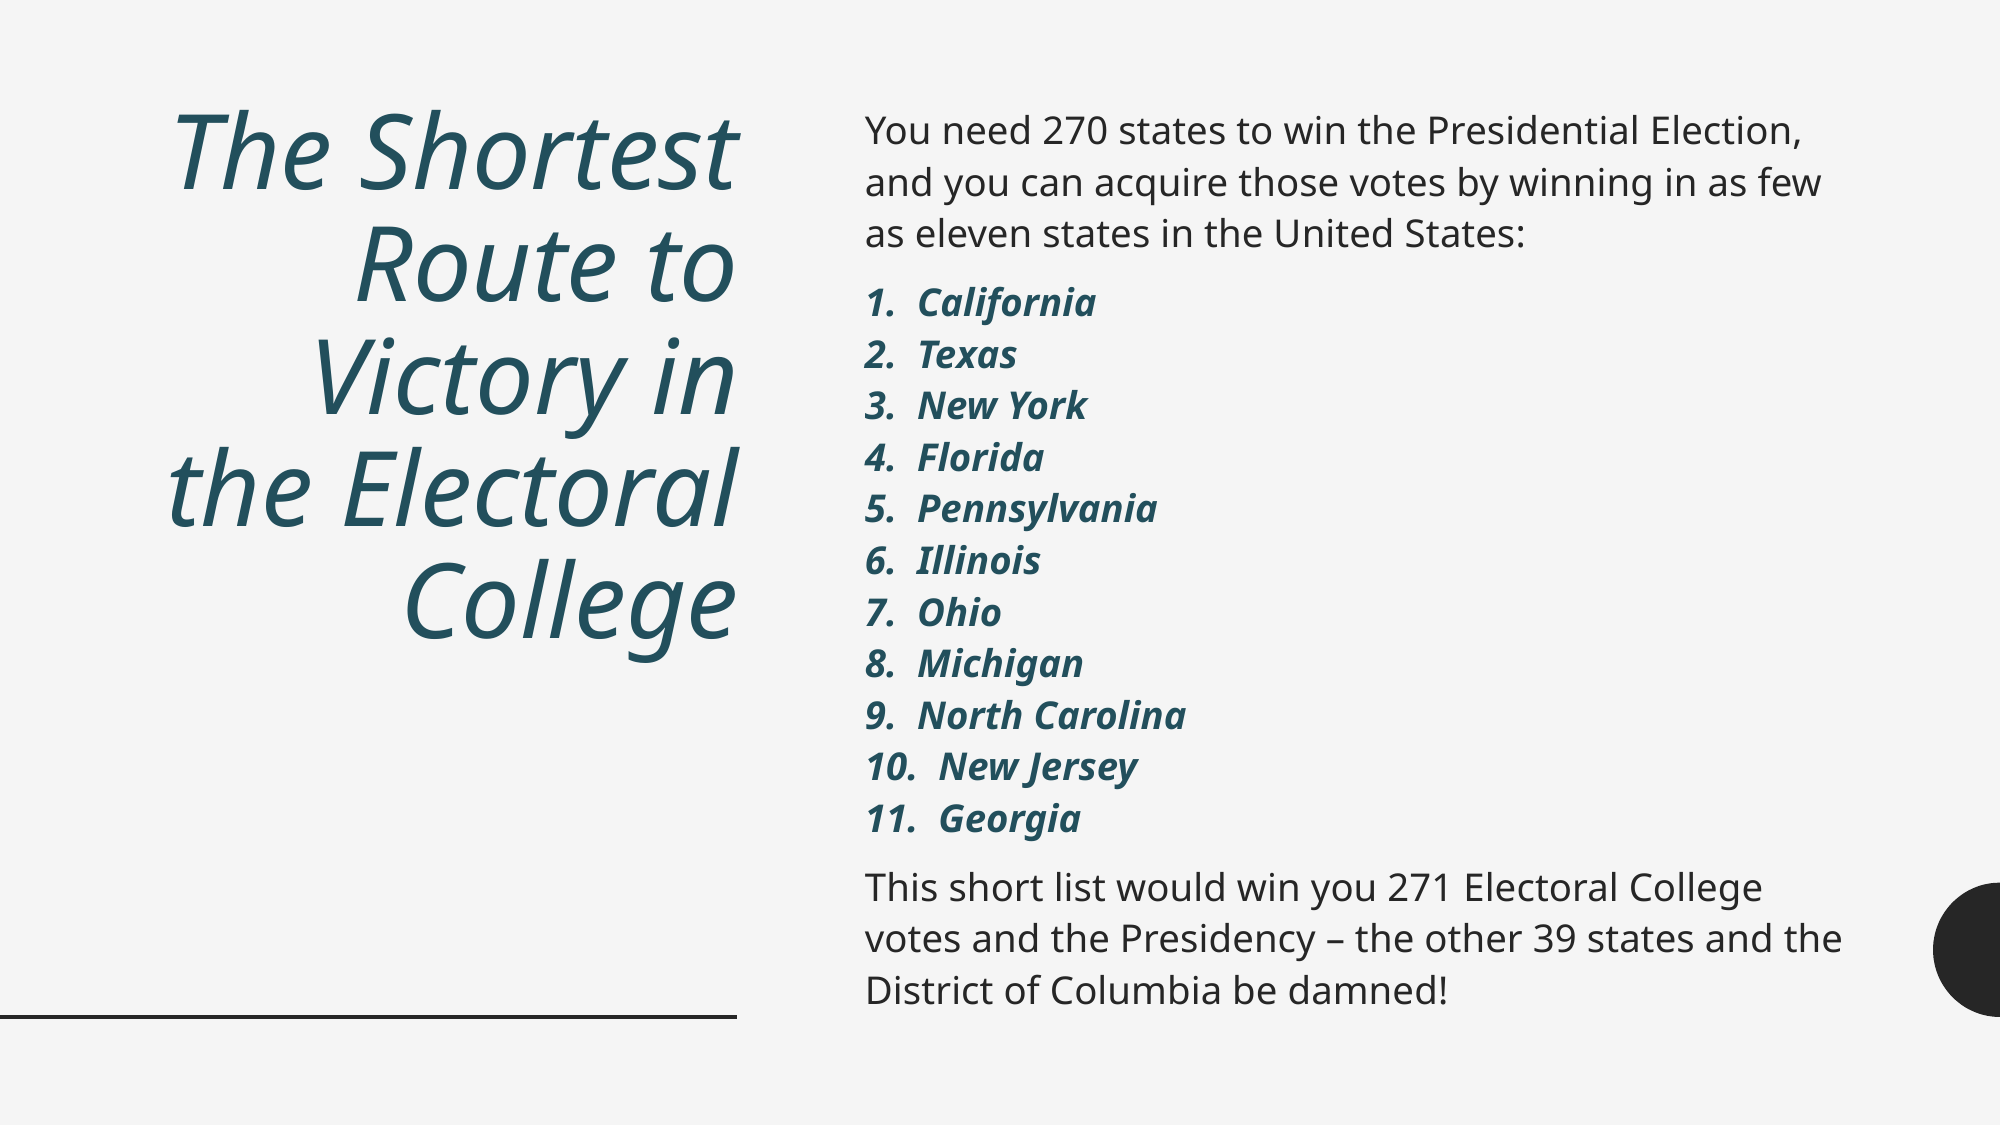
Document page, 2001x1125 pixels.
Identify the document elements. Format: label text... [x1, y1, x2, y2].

list You need 270 states to win the Presidential Election, and you can acquire those votes by winning in as few as eleven states in the United States: 1. California 2. Texas 3. New York 4. Florida 5. Pennsylvania 6. Illinois 7. Ohio 8. Michigan 9. North Carolina 10. New Jersey 11. Georgia This short list would win you 271 Electoral College votes and the Presidency – the other 39 states and the District of Columbia be damned! [849, 93, 1875, 1022]
title The Shortest Route to Victory in the Electoral College [125, 91, 754, 905]
